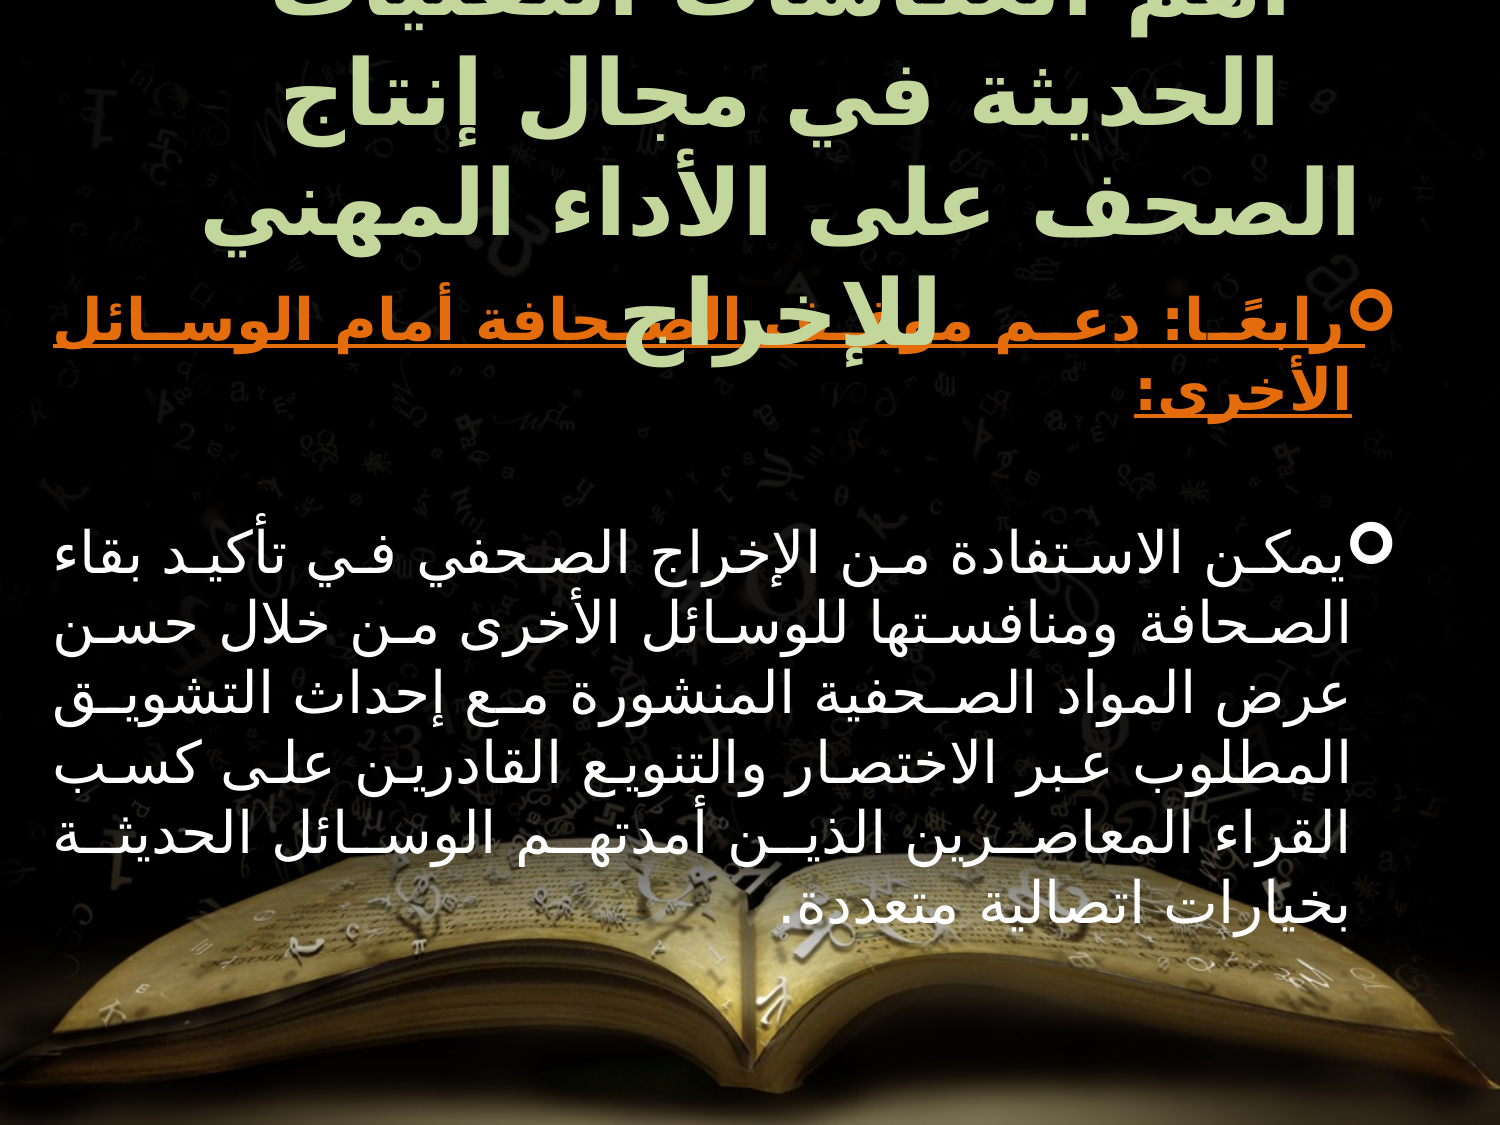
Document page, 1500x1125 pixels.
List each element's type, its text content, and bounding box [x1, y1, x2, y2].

title أهم انعكاسات التقنيات الحديثة في مجال إنتاج الصحف على الأداء المهني للإخراج [150, 62, 1413, 225]
picture [0, 0, 1500, 1125]
list رابعًا: دعم موقف الصحافة أمام الوسائل الأخرى: يمكن الاستفادة من الإخراج الصحفي في تأكيد بقاء الصحافة ومنافستها للوسائل الأخرى من خلال حسن عرض المواد الصحفية المنشورة مع إحداث التشويق المطلوب عبر الاختصار والتنويع القادرين على كسب القراء المعاصرين الذين أمدتهم الوسائل الحديثة بخيارات اتصالية متعددة. [37, 275, 1413, 1075]
